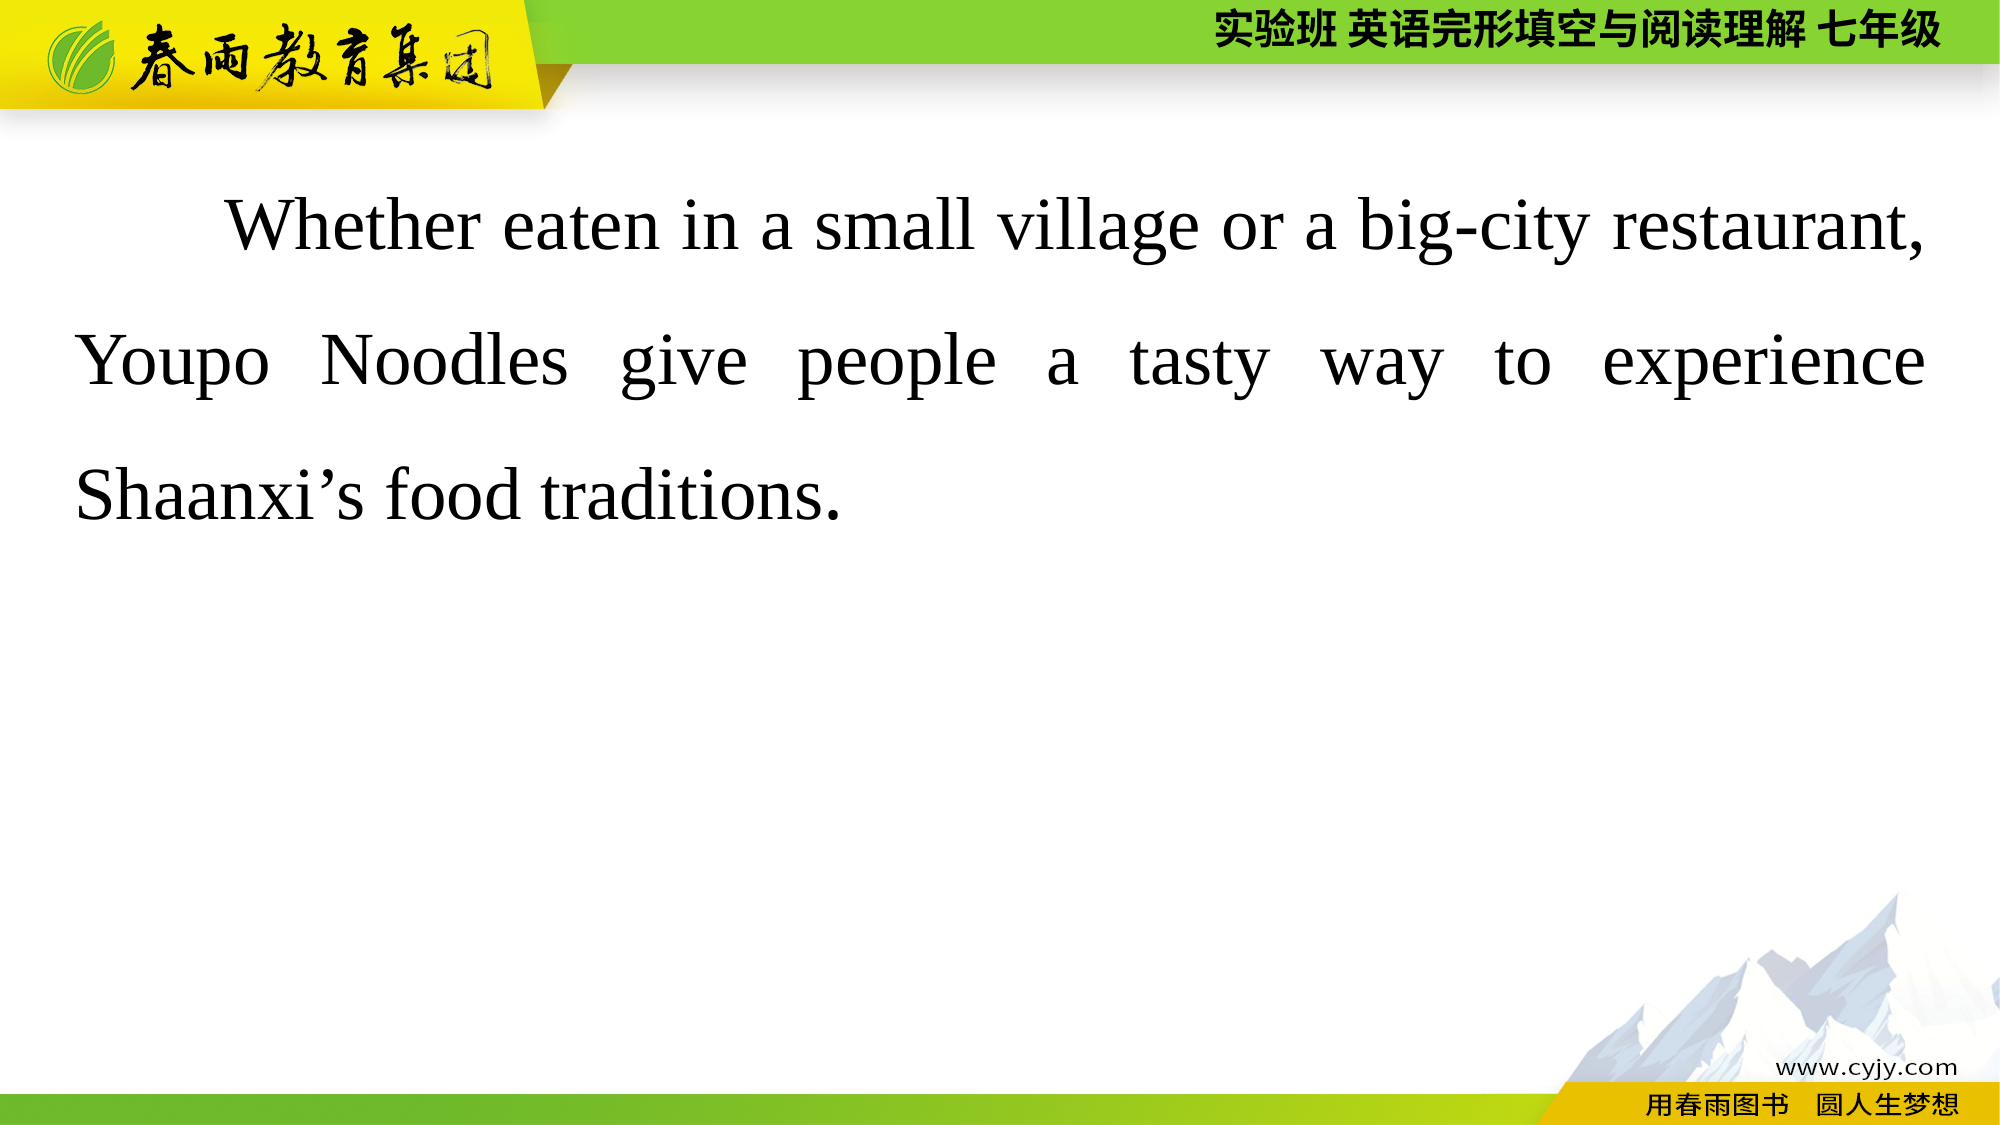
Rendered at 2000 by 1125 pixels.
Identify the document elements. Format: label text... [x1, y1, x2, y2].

picture [0, 0, 2000, 1125]
list Whether eaten in a small village or a big-city restaurant, Youpo Noodles give people a tasty way to experience Shaanxi’s food traditions. [59, 122, 1944, 530]
